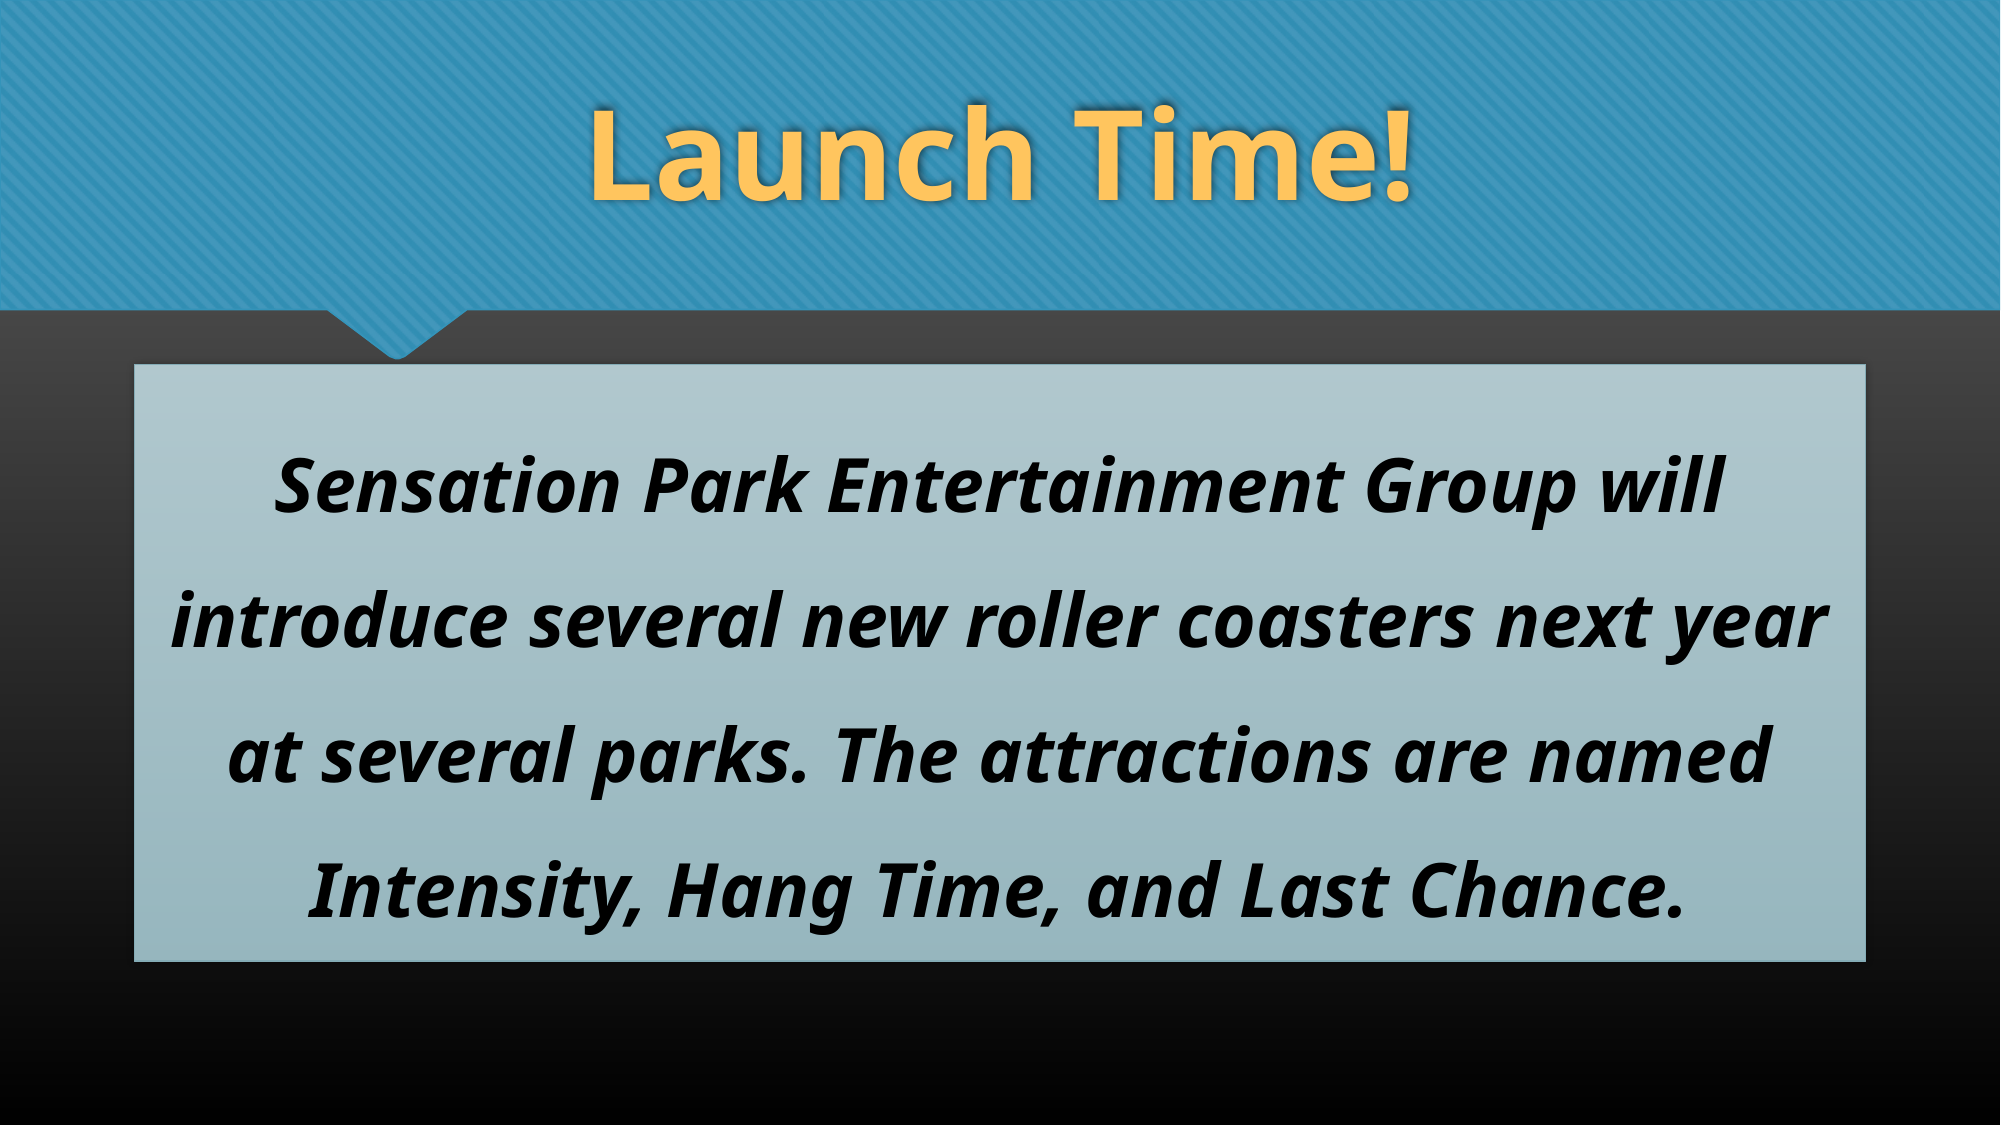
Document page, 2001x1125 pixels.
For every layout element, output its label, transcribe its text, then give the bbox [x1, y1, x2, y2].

title Launch Time! [132, 73, 1868, 233]
list Sensation Park Entertainment Group will introduce several new roller coasters next year at several parks. The attractions are named Intensity, Hang Time, and Last Chance. [134, 364, 1866, 962]
